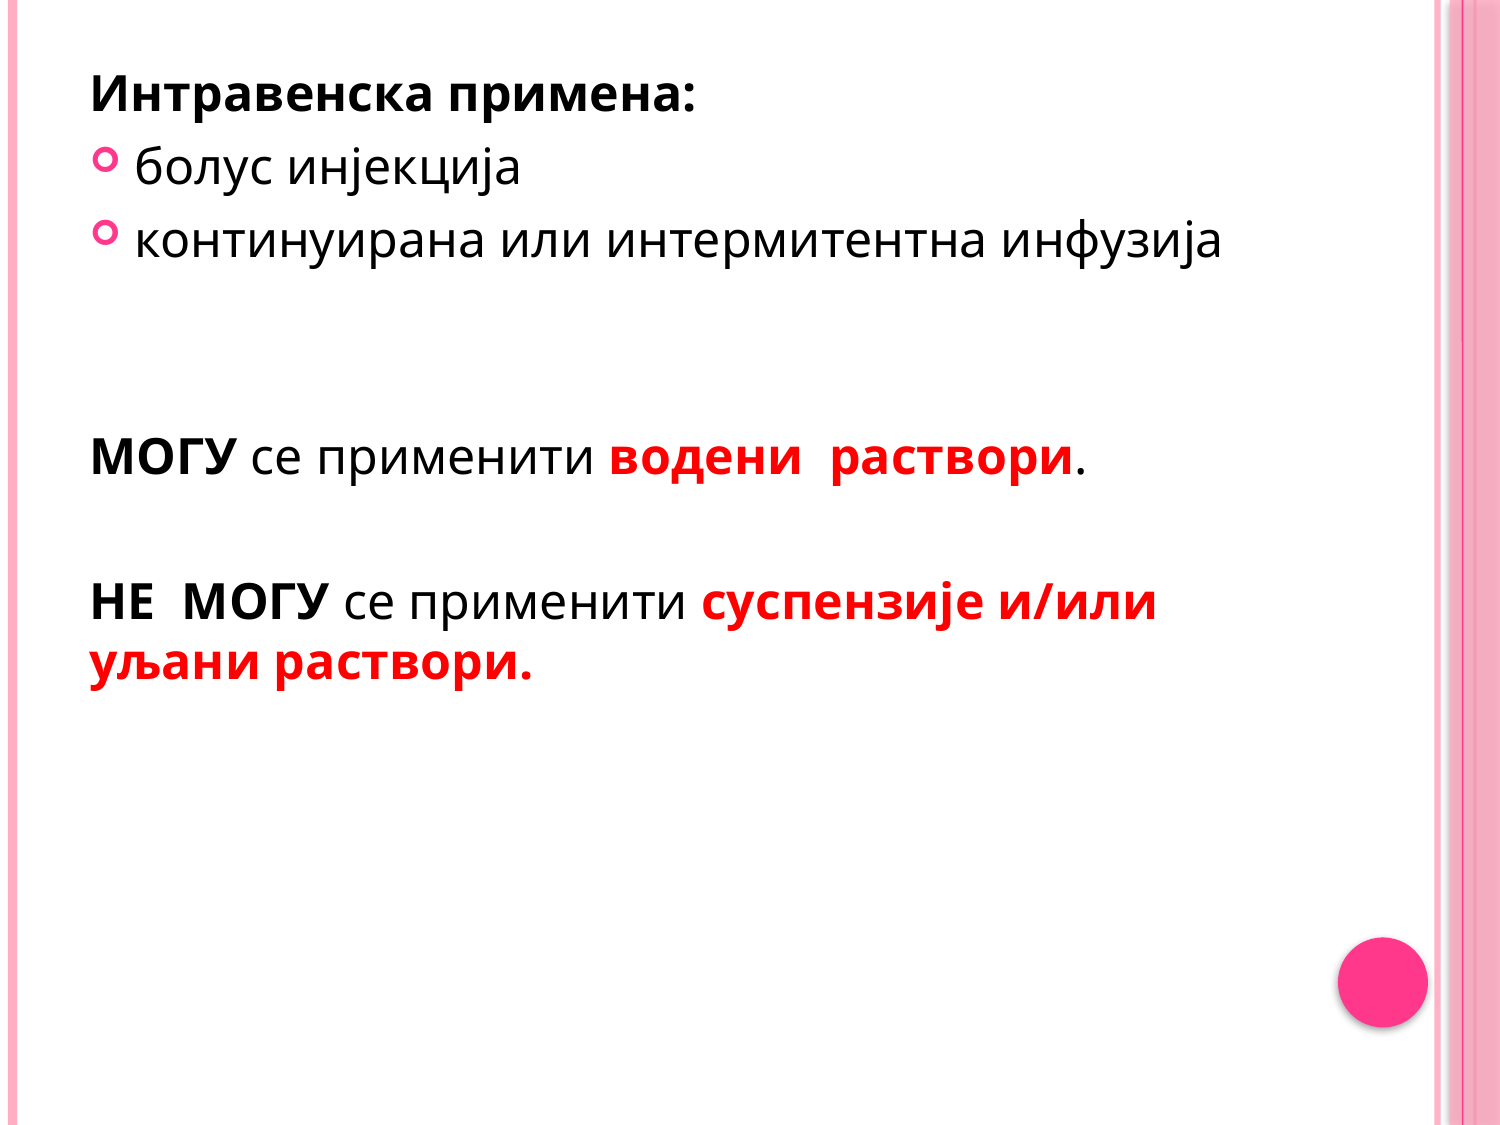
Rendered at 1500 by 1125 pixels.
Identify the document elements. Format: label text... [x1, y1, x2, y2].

list Интравенска примена: болус инјекција континуирана или интермитентна инфузија МОГУ се применити водени раствори. НЕ МОГУ се применити суспензије и/или уљани раствори. [75, 54, 1300, 1062]
